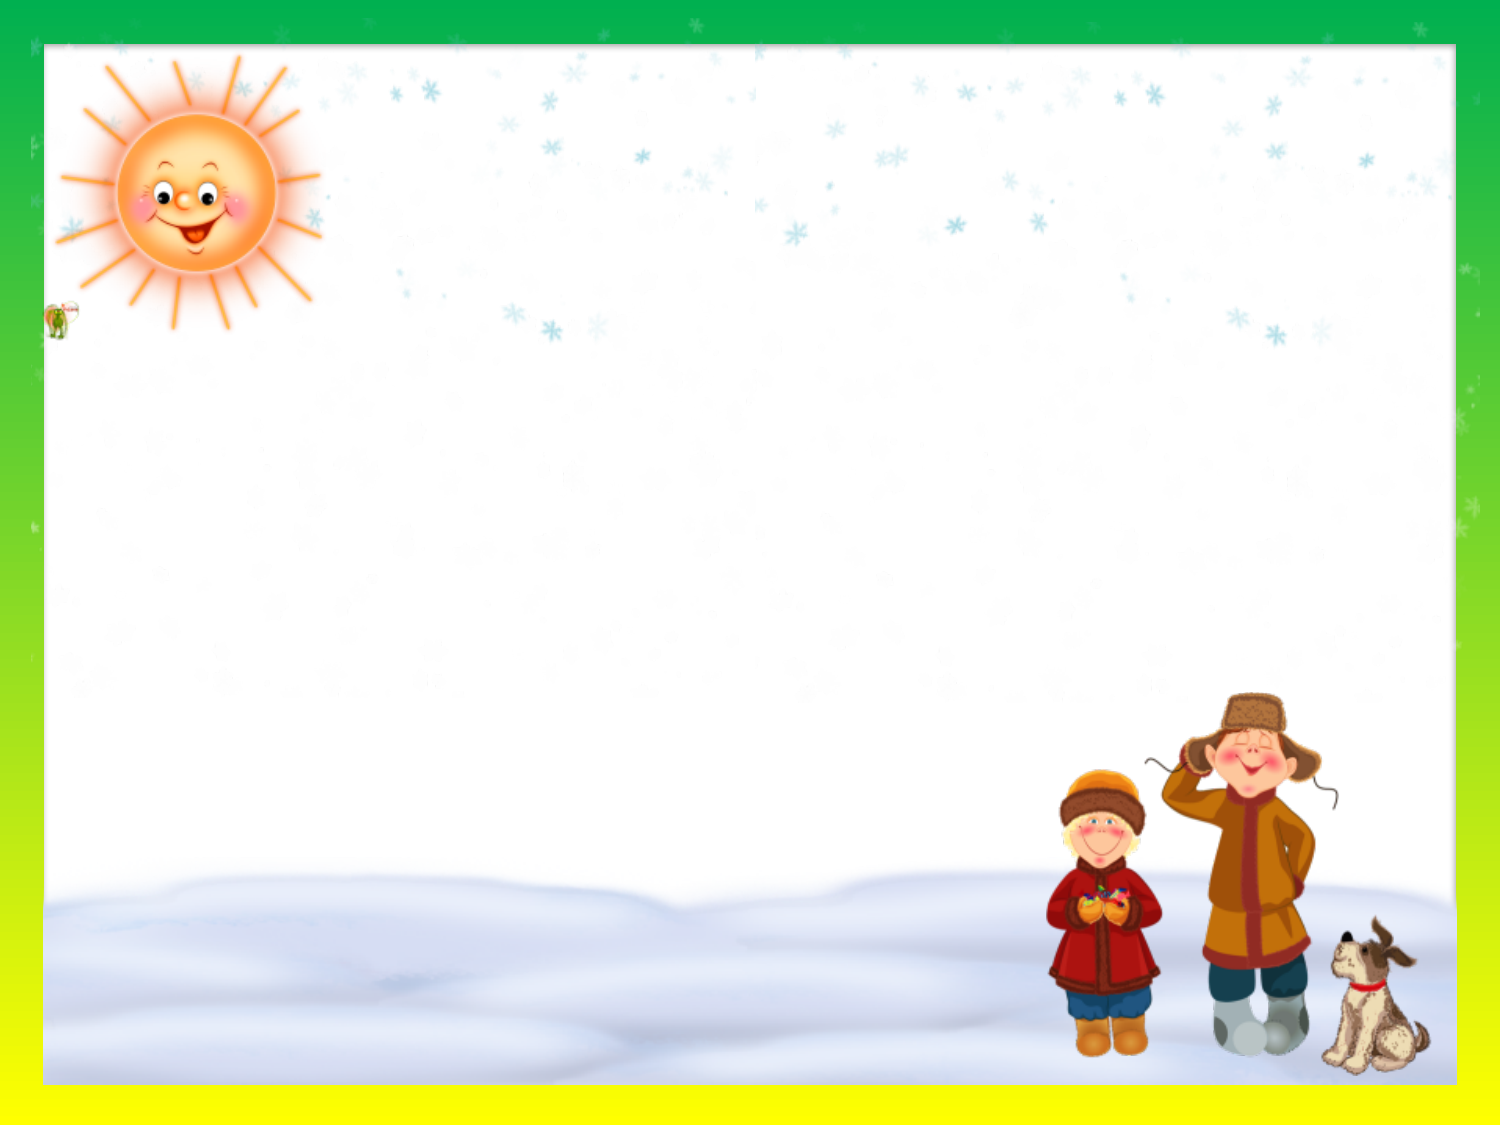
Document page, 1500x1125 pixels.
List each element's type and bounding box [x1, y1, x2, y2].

text_box [75, 262, 1425, 1005]
picture [31, 18, 1480, 1085]
text_box [75, 45, 1425, 233]
